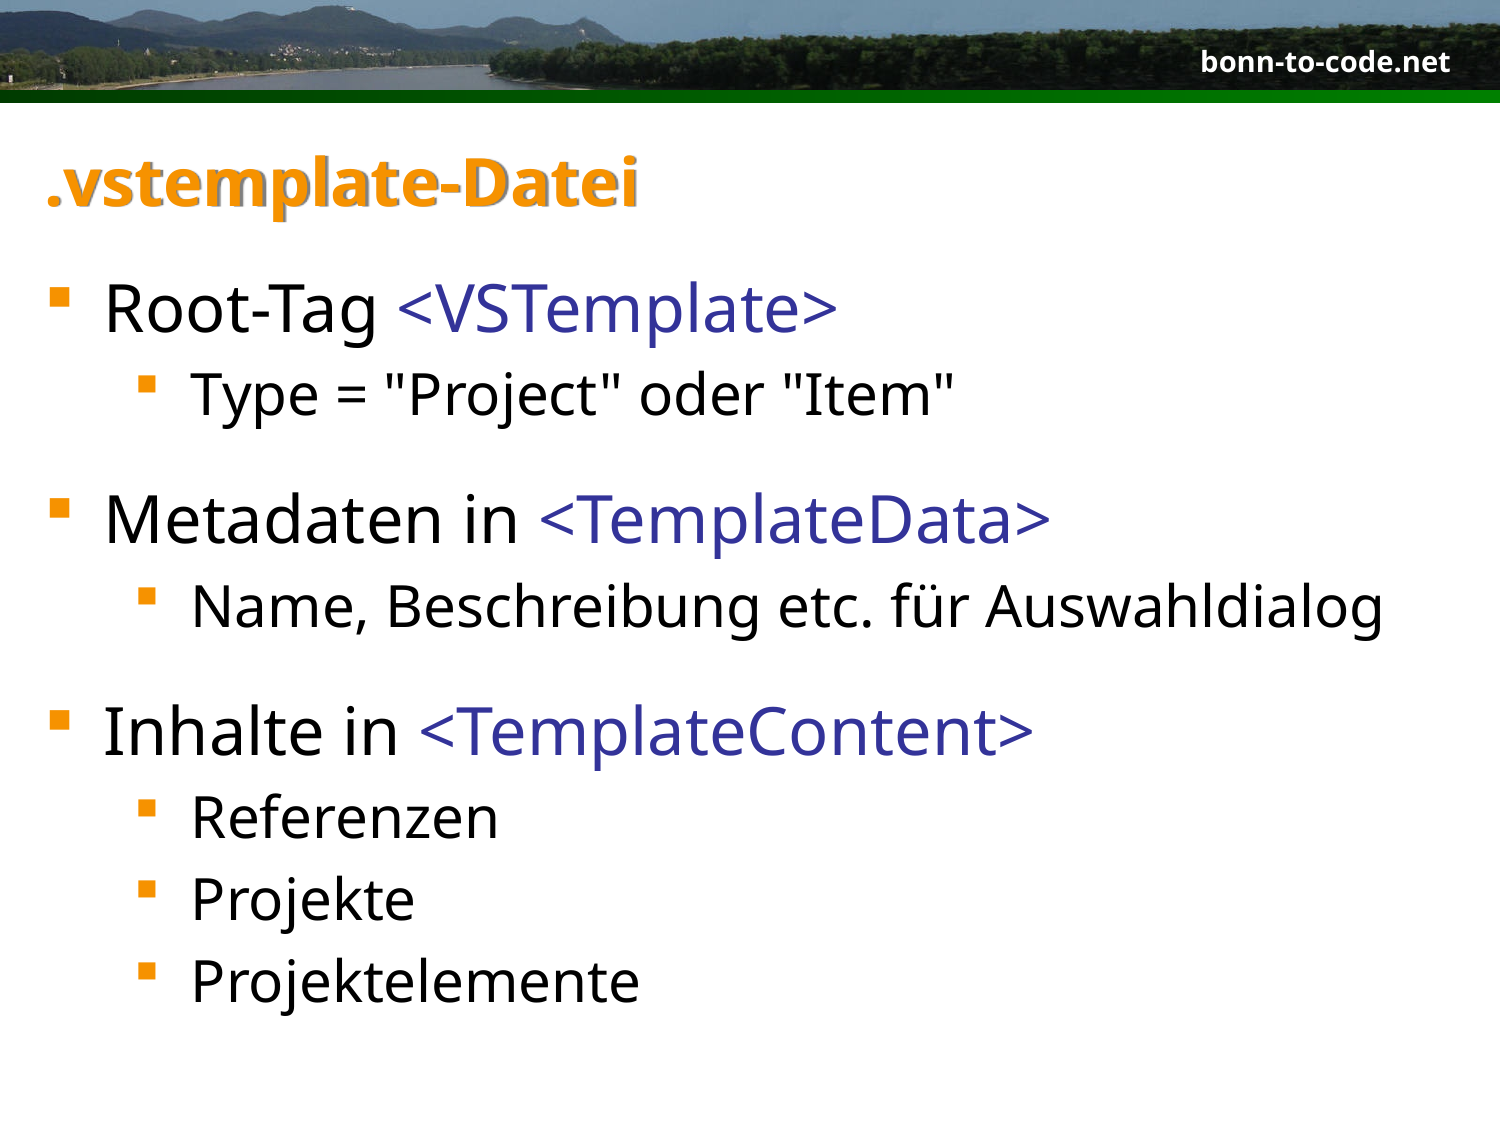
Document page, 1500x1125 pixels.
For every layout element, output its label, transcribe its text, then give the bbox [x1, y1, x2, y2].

title .vstemplate-Datei [29, 101, 1471, 257]
list Root-Tag <VSTemplate> Type = "Project" oder "Item" Metadaten in <TemplateData> Name, Beschreibung etc. für Auswahldialog Inhalte in <TemplateContent> Referenzen Projekte Projektelemente Referenz aller Tags in MSDN Library unter "Visual Studio Template Schema Reference" (Tipp: Suchbegriff mit Anführungszeichen eingeben) [29, 257, 1471, 1114]
picture [0, 0, 1500, 90]
